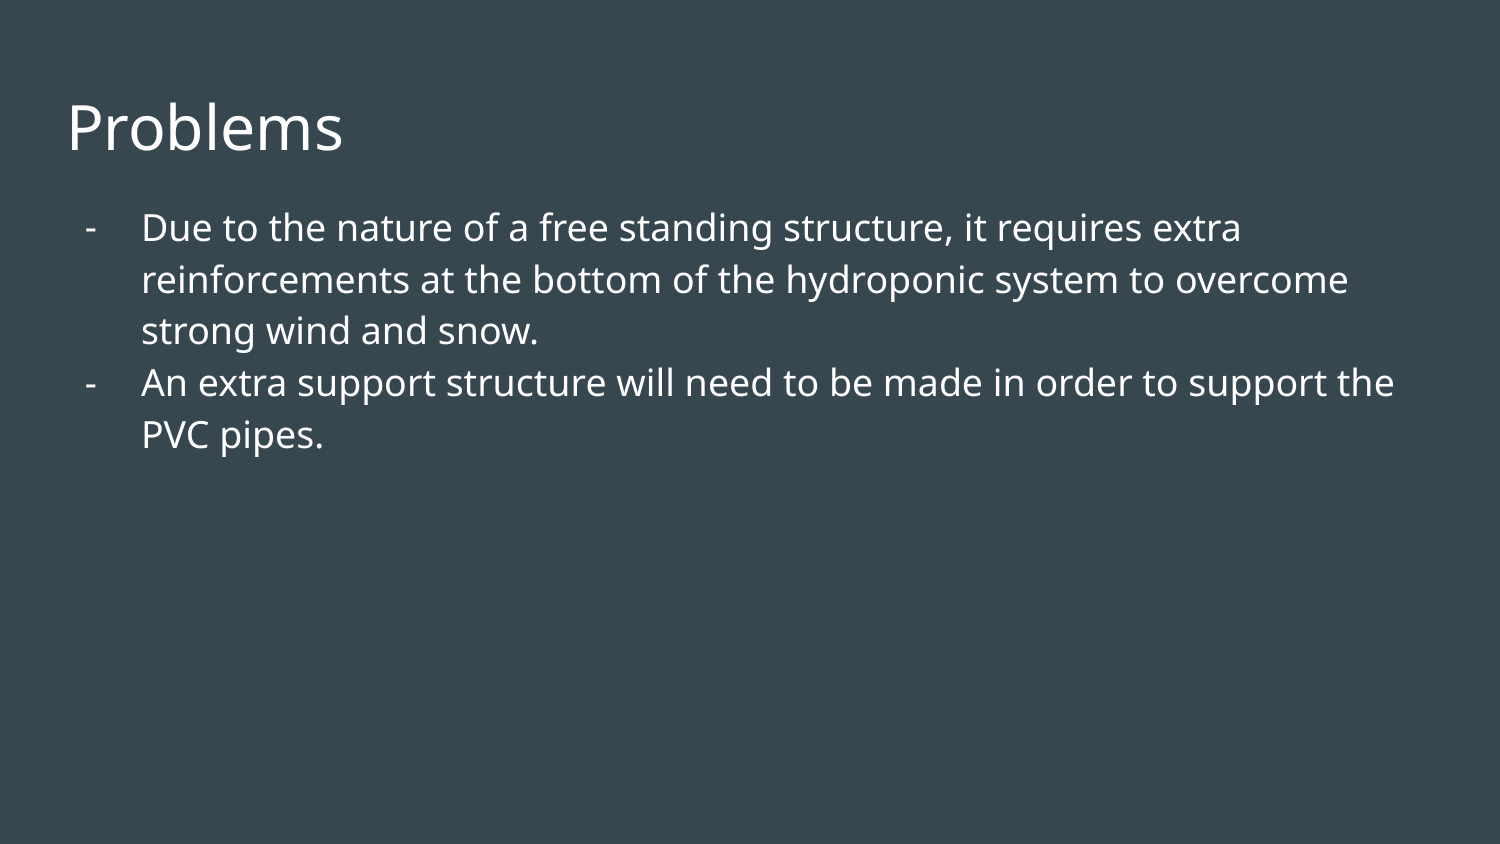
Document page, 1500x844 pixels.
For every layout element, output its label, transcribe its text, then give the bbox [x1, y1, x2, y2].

title Problems [51, 72, 1449, 167]
list Due to the nature of a free standing structure, it requires extra reinforcements at the bottom of the hydroponic system to overcome strong wind and snow. An extra support structure will need to be made in order to support the PVC pipes. [51, 182, 1449, 743]
